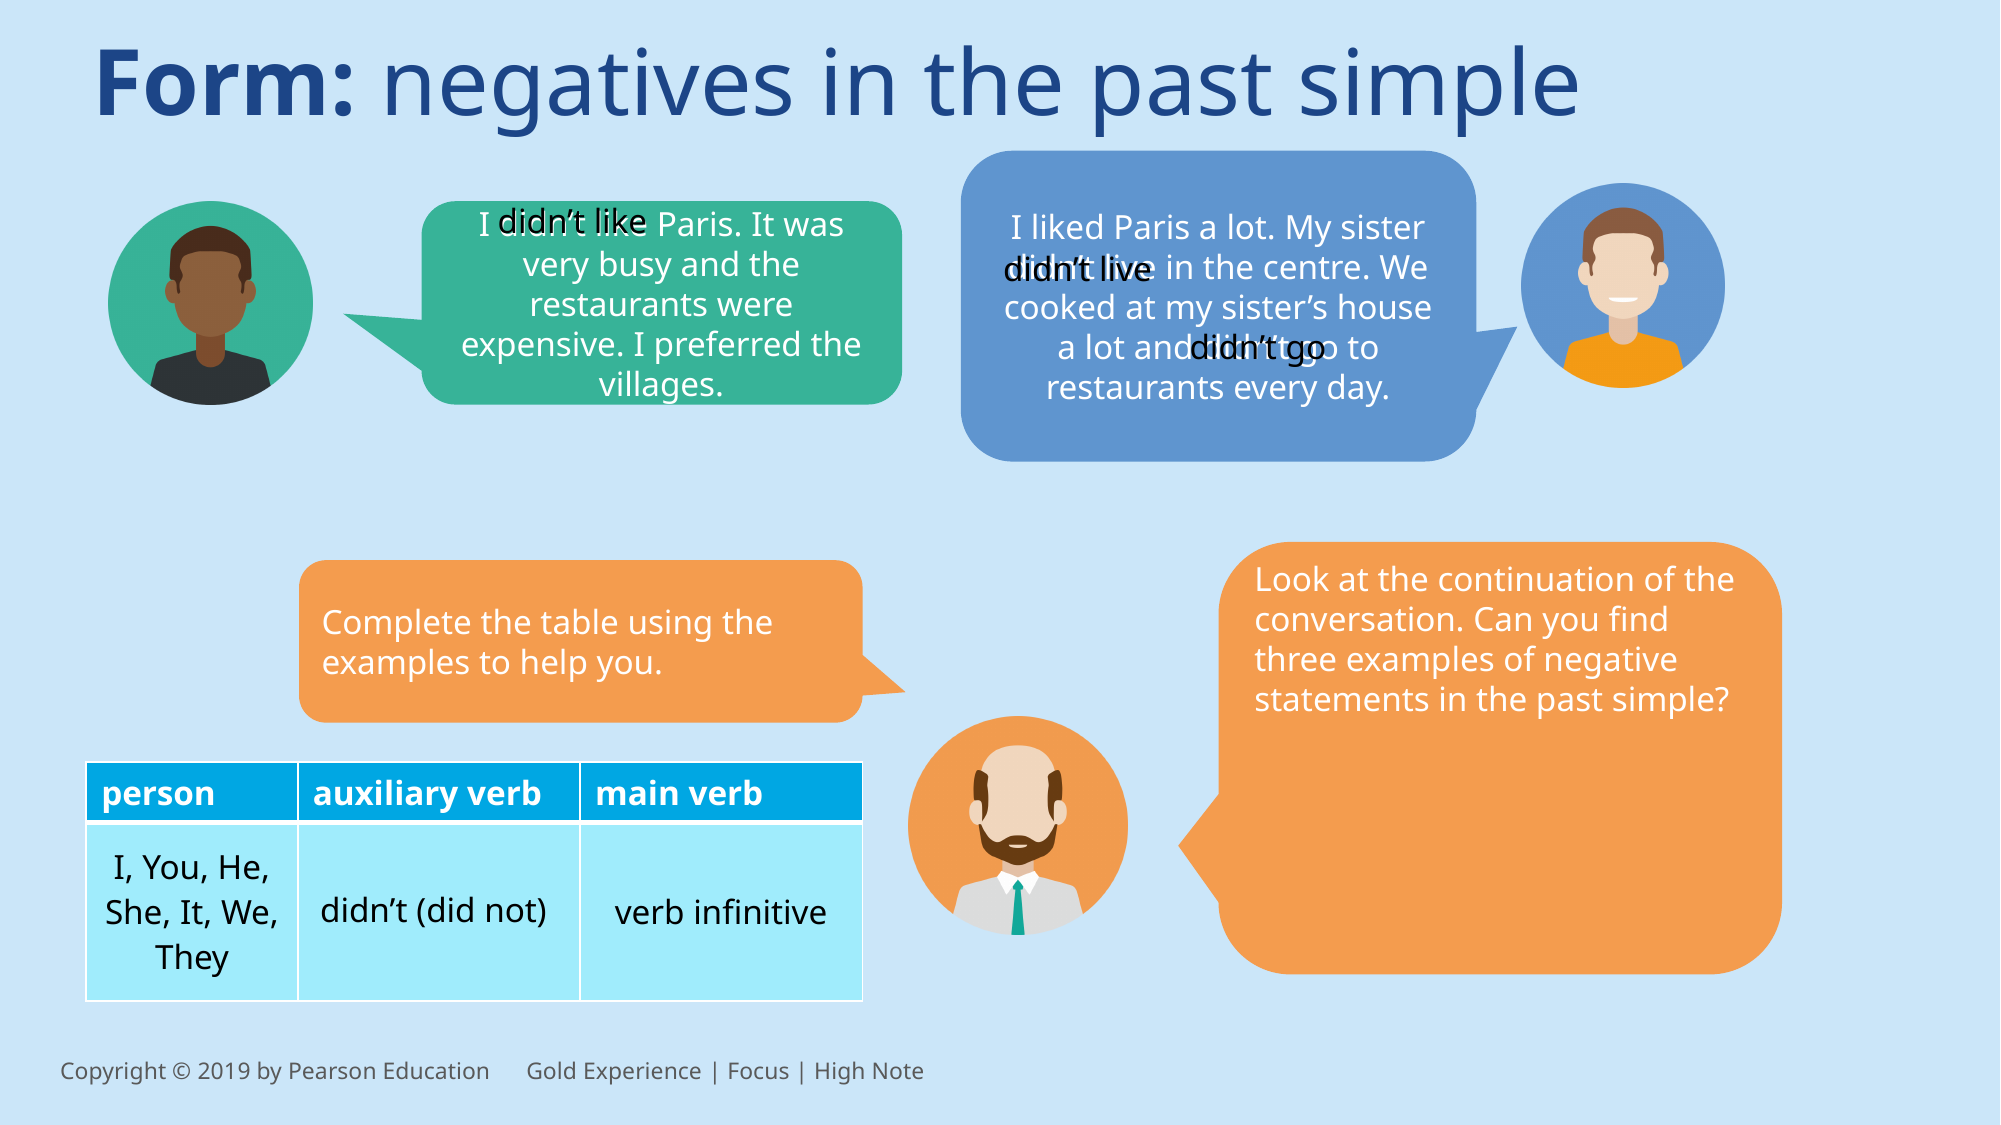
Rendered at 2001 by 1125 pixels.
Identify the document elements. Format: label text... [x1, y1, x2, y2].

text_box Look at the continuation of the conversation. Can you find three examples of negative statements in the past simple? [1176, 539, 1785, 977]
title Form: negatives in the past simple [77, 29, 1831, 245]
text_box didn’t go [1174, 318, 1341, 374]
text_box Complete the table using the examples to help you. [296, 558, 908, 725]
picture [1521, 183, 1725, 388]
footer Copyright © 2019 by Pearson Education Gold Experience | Focus | High Note [45, 1040, 1084, 1101]
text_box I liked Paris a lot. My sister didn’t live in the centre. We cooked at my sister’s house a lot and didn’t go to restaurants every day. [958, 148, 1516, 464]
table_cell I, You, He, She, It, We, They [87, 825, 297, 1000]
text_box didn’t like [483, 193, 663, 248]
table_header auxiliary verb [299, 763, 579, 820]
text_box didn’t live [988, 241, 1167, 296]
picture [108, 200, 313, 405]
picture [908, 715, 1128, 936]
table_cell verb infinitive [581, 825, 862, 1000]
table_cell [299, 825, 579, 1000]
table_header person [87, 763, 297, 820]
text_box I didn’t like Paris. It was very busy and the restaurants were expensive. I preferred the villages. [341, 199, 905, 407]
table_header main verb [581, 763, 862, 820]
text_box didn’t (did not) [305, 881, 562, 937]
